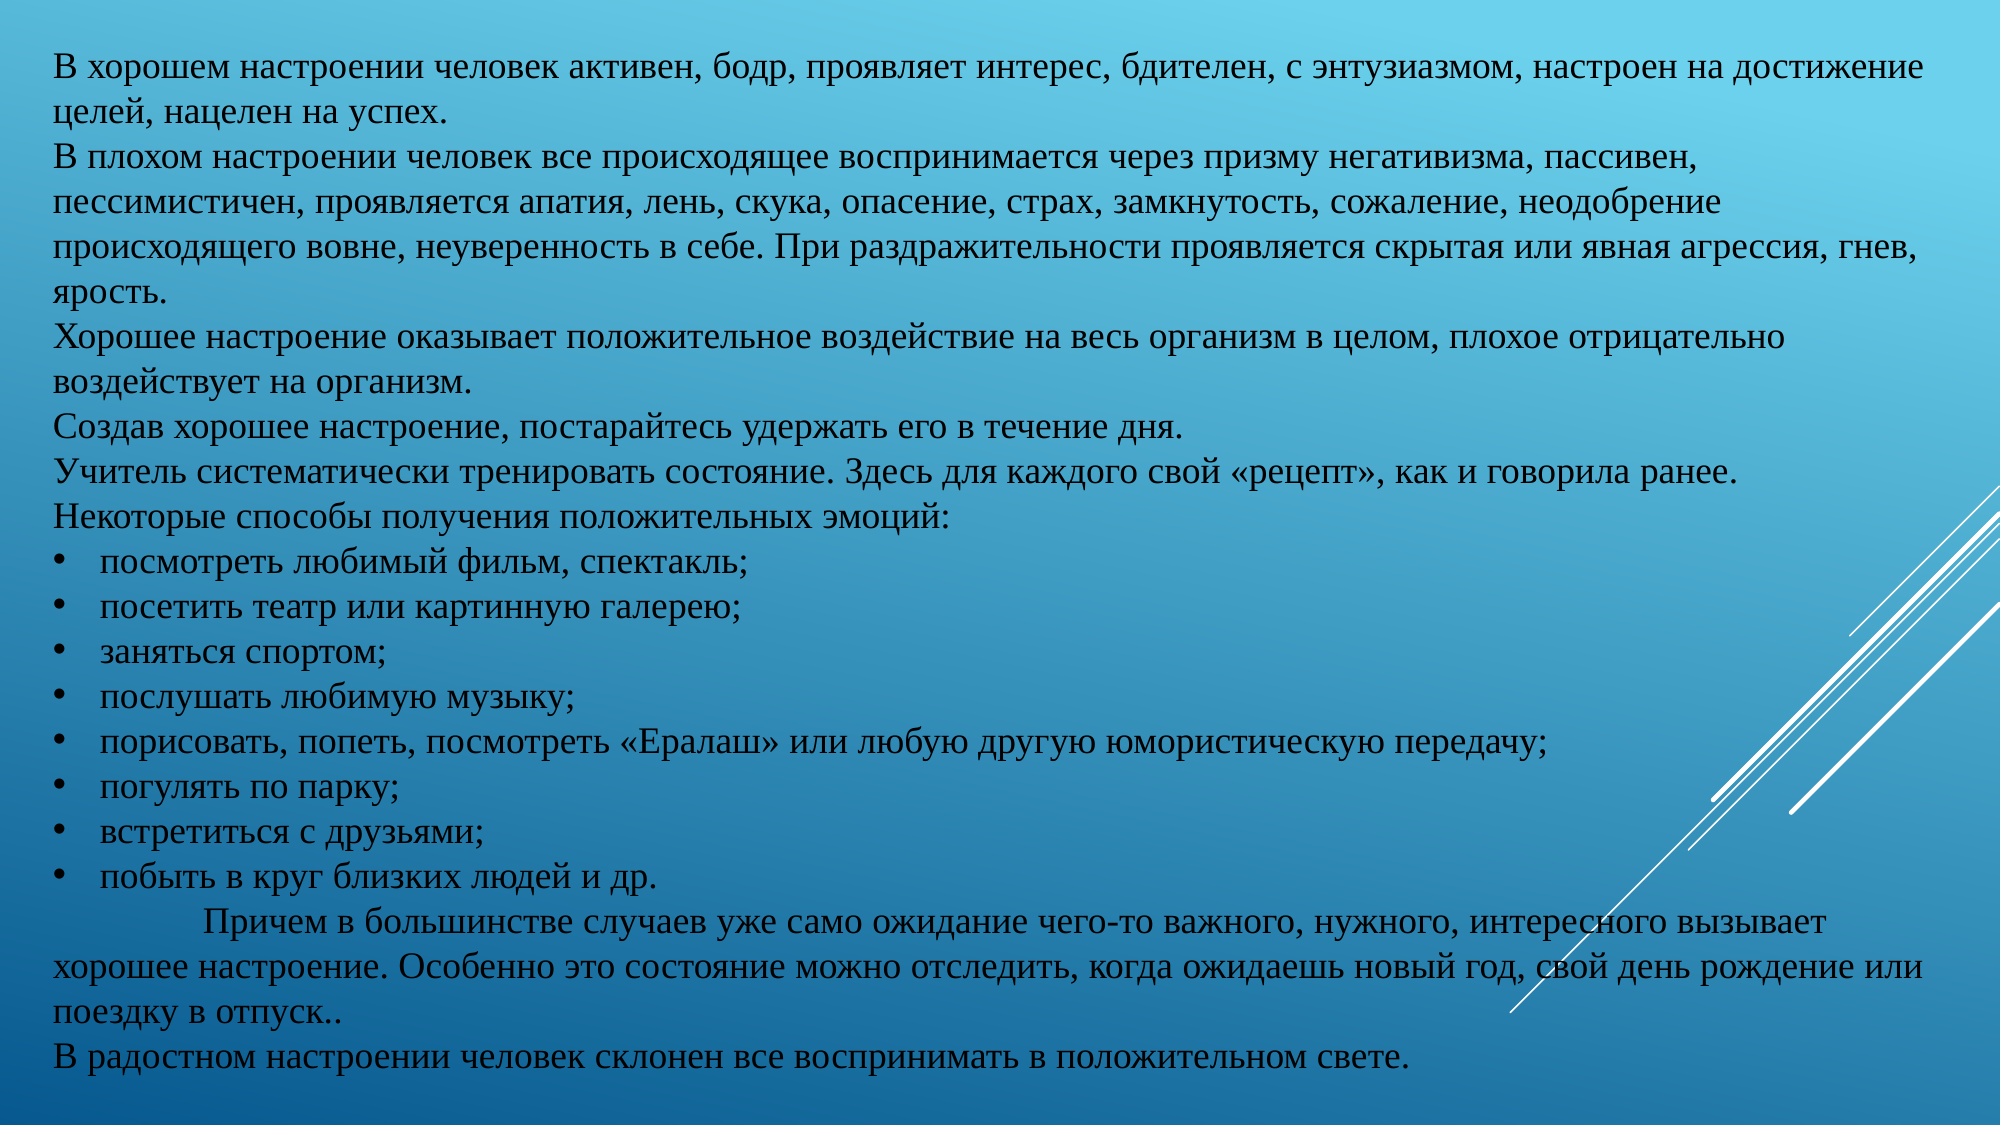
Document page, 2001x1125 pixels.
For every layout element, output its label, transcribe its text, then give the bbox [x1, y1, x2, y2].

text_box В хорошем настроении человек активен, бодр, проявляет интерес, бдителен, с энтузиазмом, настроен на достижение целей, нацелен на успех. В плохом настроении человек все происходящее воспринимается через призму негативизма, пассивен, пессимистичен, проявляется апатия, лень, скука, опасение, страх, замкнутость, сожаление, неодобрение происходящего вовне, неуверенность в себе. При раздражительности проявляется скрытая или явная агрессия, гнев, ярость. Хорошее настроение оказывает положительное воздействие на весь организм в целом, плохое отрицательно воздействует на организм. Создав хорошее настроение, постарайтесь удержать его в течение дня. Учитель систематически тренировать состояние. Здесь для каждого свой «рецепт», как и говорила ранее. Некоторые способы получения положительных эмоций: посмотреть любимый фильм, спектакль; посетить театр или картинную галерею; заняться спортом; послушать любимую музыку; порисовать, попеть, посмотреть «Ералаш» или любую другую юмористическую передачу; погулять по парку; встретиться с друзьями; побыть в круг близких людей и др. Причем в большинстве случаев уже само ожидание чего-то важного, нужного, интересного вызывает хорошее настроение. Особенно это состояние можно отследить, когда ожидаешь новый год, свой день рождение или поездку в отпуск.. В радостном настроении человек склонен все воспринимать в положительном свете. [38, 33, 1952, 1084]
